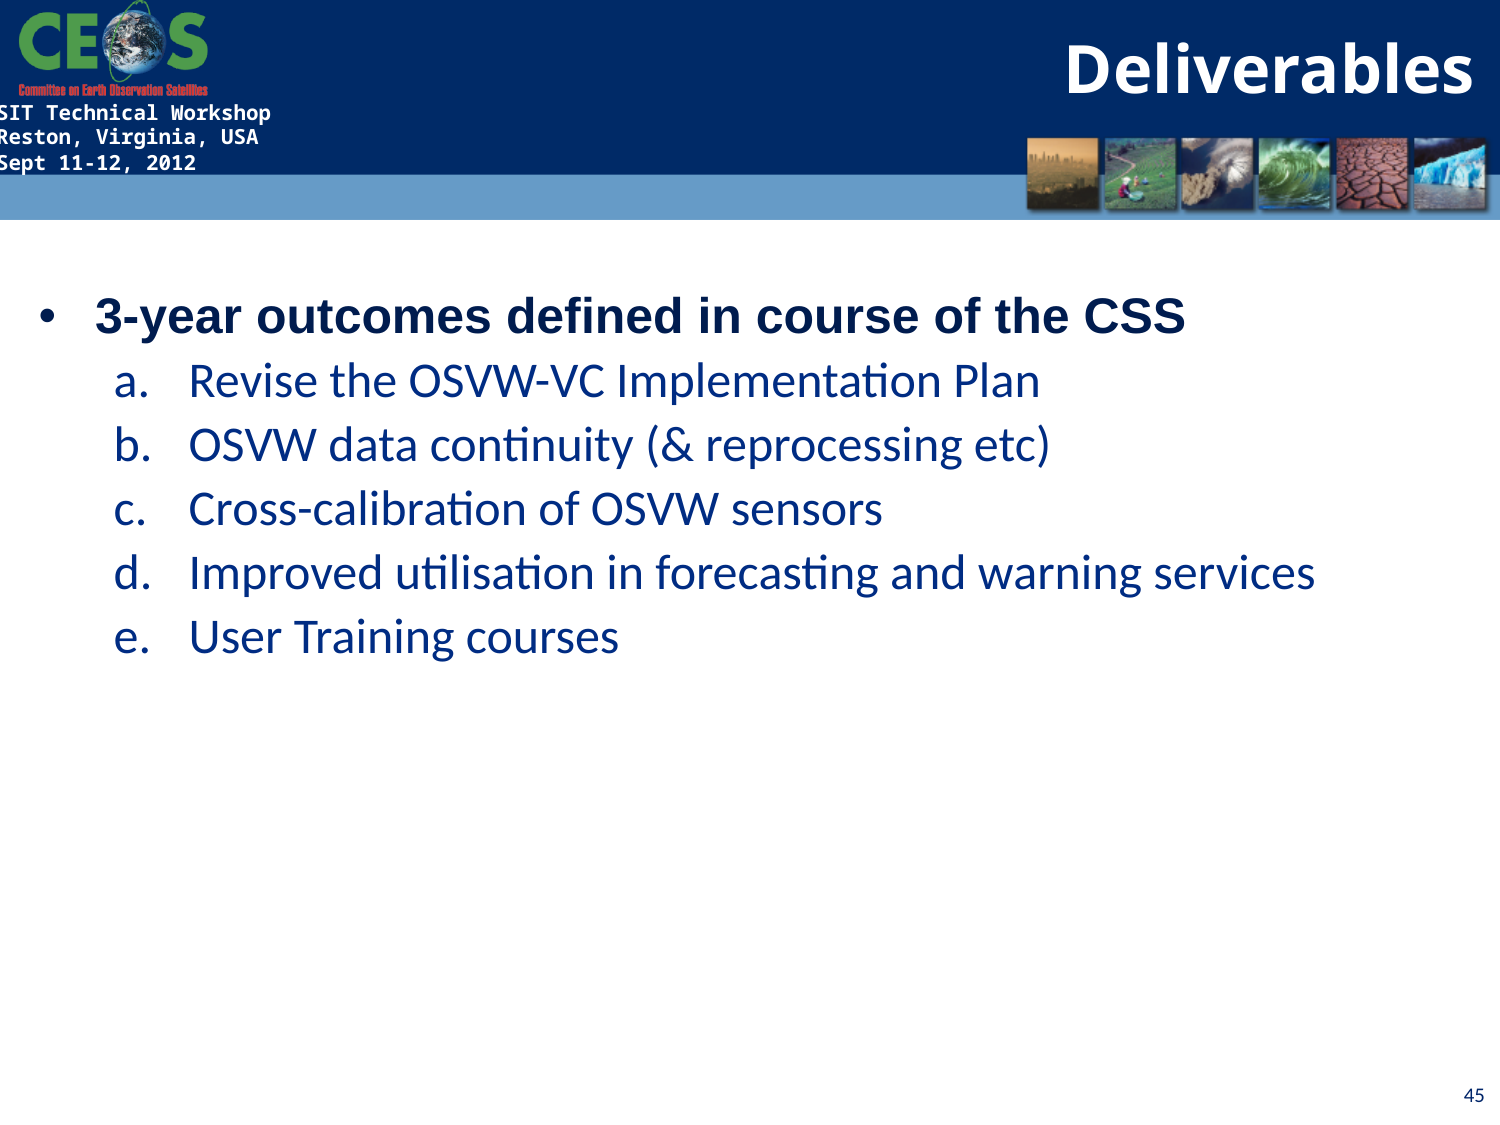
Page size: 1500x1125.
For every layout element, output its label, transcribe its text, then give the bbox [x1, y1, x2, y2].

picture [0, 0, 1500, 220]
slide_number 45 [1473, 1073, 1500, 1125]
title Deliverables [216, 16, 1491, 117]
text_box 3-year outcomes defined in course of the CSS Revise the OSVW-VC Implementation Plan OSVW data continuity (& reprocessing etc) Cross-calibration of OSVW sensors Improved utilisation in forecasting and warning services User Training courses [24, 283, 1473, 1125]
